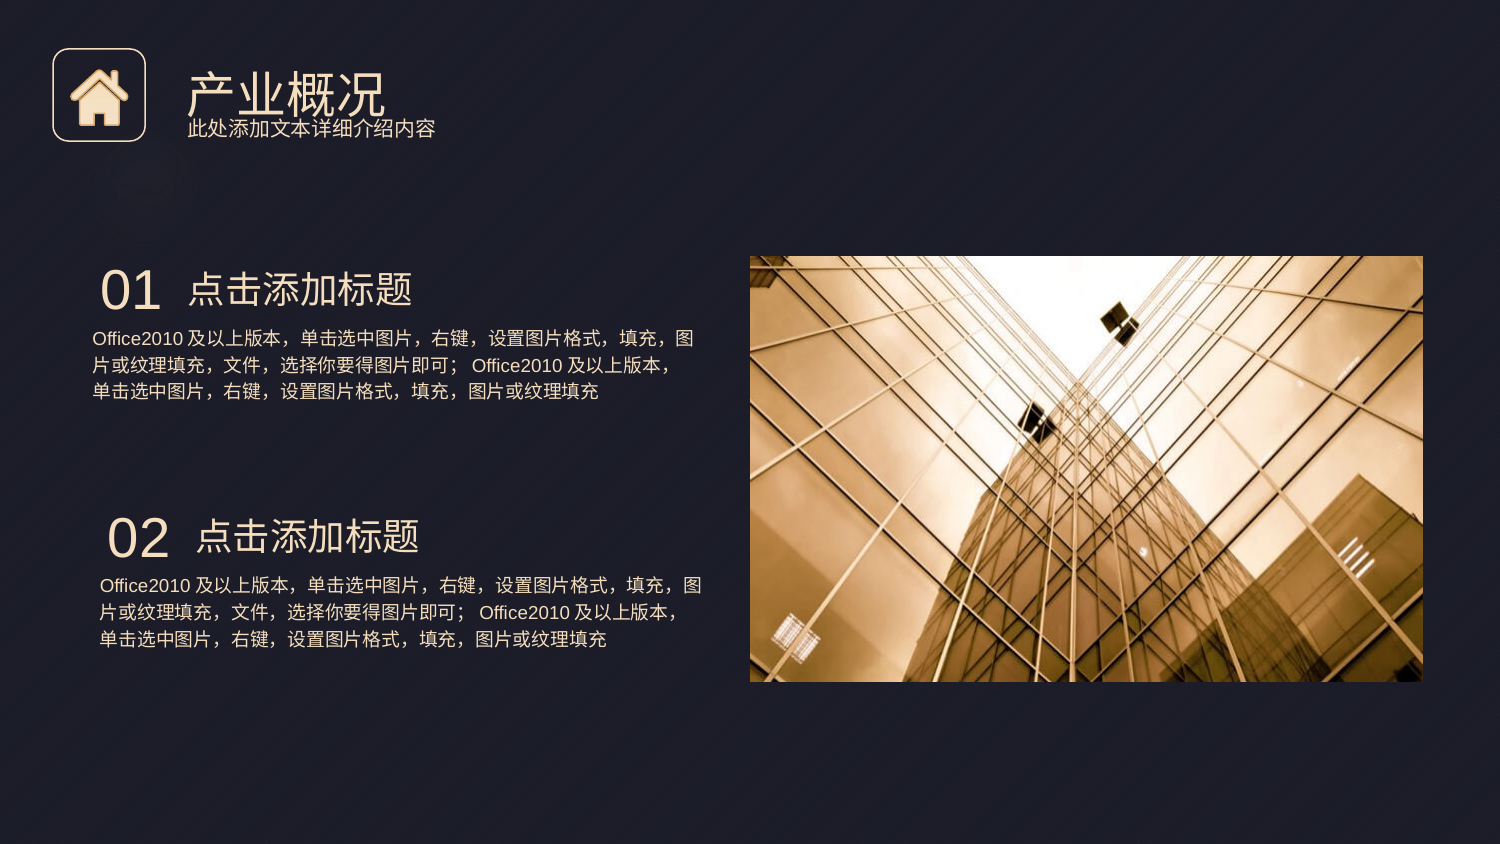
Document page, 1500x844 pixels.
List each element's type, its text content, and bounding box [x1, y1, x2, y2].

text_box 产业概况 [171, 43, 404, 131]
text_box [84, 479, 719, 657]
text_box 此处添加文本详细介绍内容 [172, 103, 457, 146]
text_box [52, 48, 146, 142]
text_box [77, 232, 711, 410]
picture [749, 256, 1424, 682]
